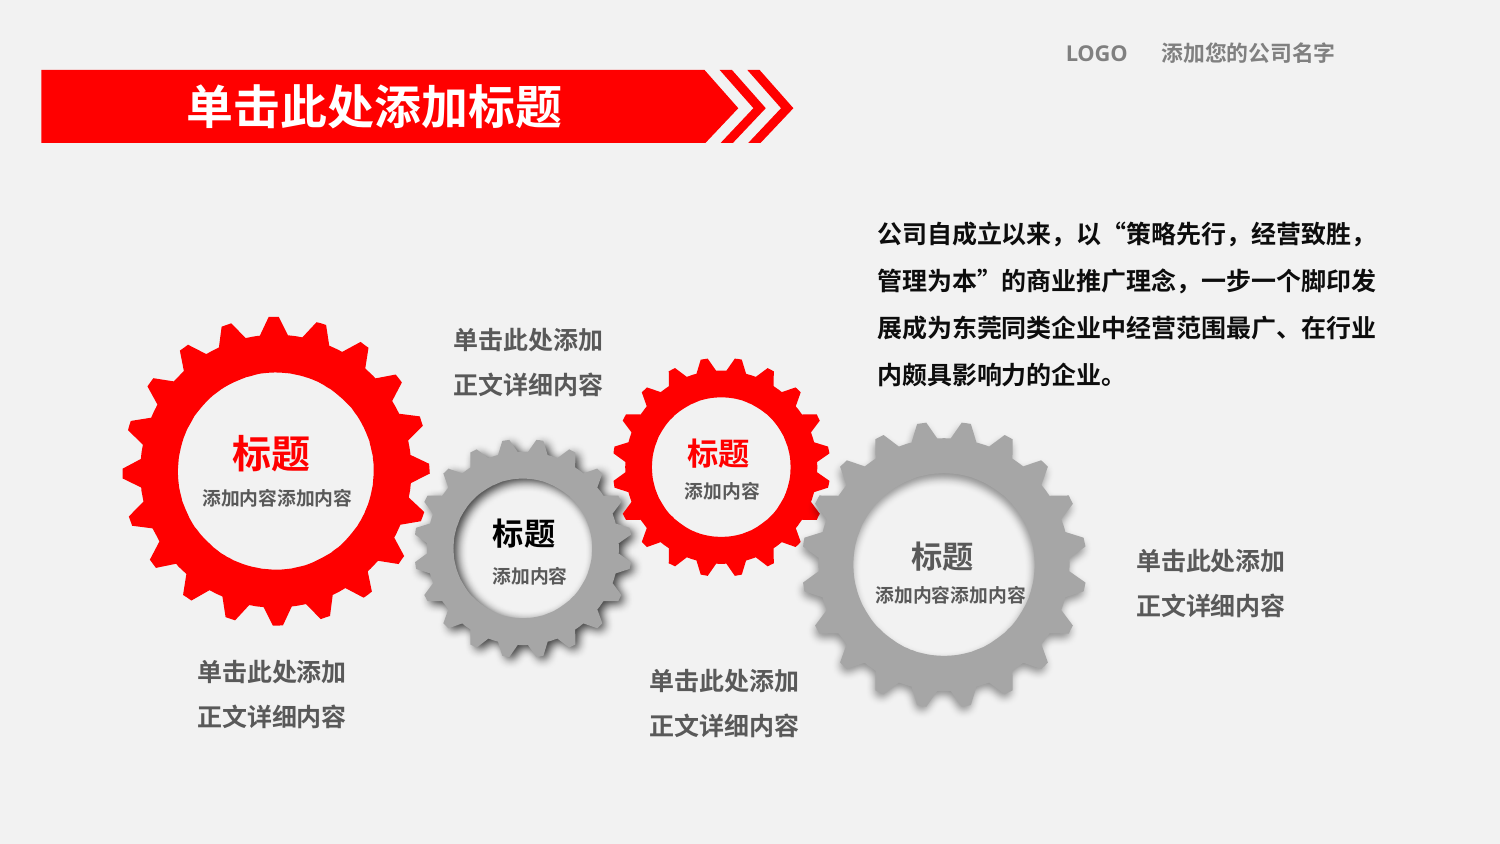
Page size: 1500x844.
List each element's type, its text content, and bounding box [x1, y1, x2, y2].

text_box 单击此处添加 正文详细内容 [1121, 523, 1353, 628]
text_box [848, 529, 1105, 615]
text_box [826, 443, 832, 459]
text_box [611, 473, 620, 492]
text_box 单击此处添加 正文详细内容 [439, 301, 671, 407]
text_box [803, 422, 1073, 707]
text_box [41, 69, 794, 144]
text_box [826, 475, 832, 491]
text_box [120, 314, 423, 628]
text_box [415, 527, 425, 542]
text_box LOGO 添加您的公司名字 [1051, 32, 1431, 74]
text_box [621, 525, 632, 542]
text_box [443, 604, 603, 658]
text_box [621, 555, 632, 572]
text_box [430, 506, 618, 596]
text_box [178, 421, 432, 518]
text_box 公司自成立以来，以“策略先行，经营致胜，管理为本”的商业推广理念，一步一个脚印发展成为东莞同类企业中经营范围最广、在行业内颇具影响力的企业。 [862, 194, 1397, 397]
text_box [625, 426, 822, 511]
text_box 单击此处添加 正文详细内容 [182, 634, 414, 739]
text_box [611, 442, 620, 461]
text_box [437, 439, 620, 507]
text_box [415, 554, 425, 572]
text_box 单击此处添加 正文详细内容 [634, 643, 866, 748]
text_box [620, 356, 822, 426]
text_box [622, 517, 816, 578]
